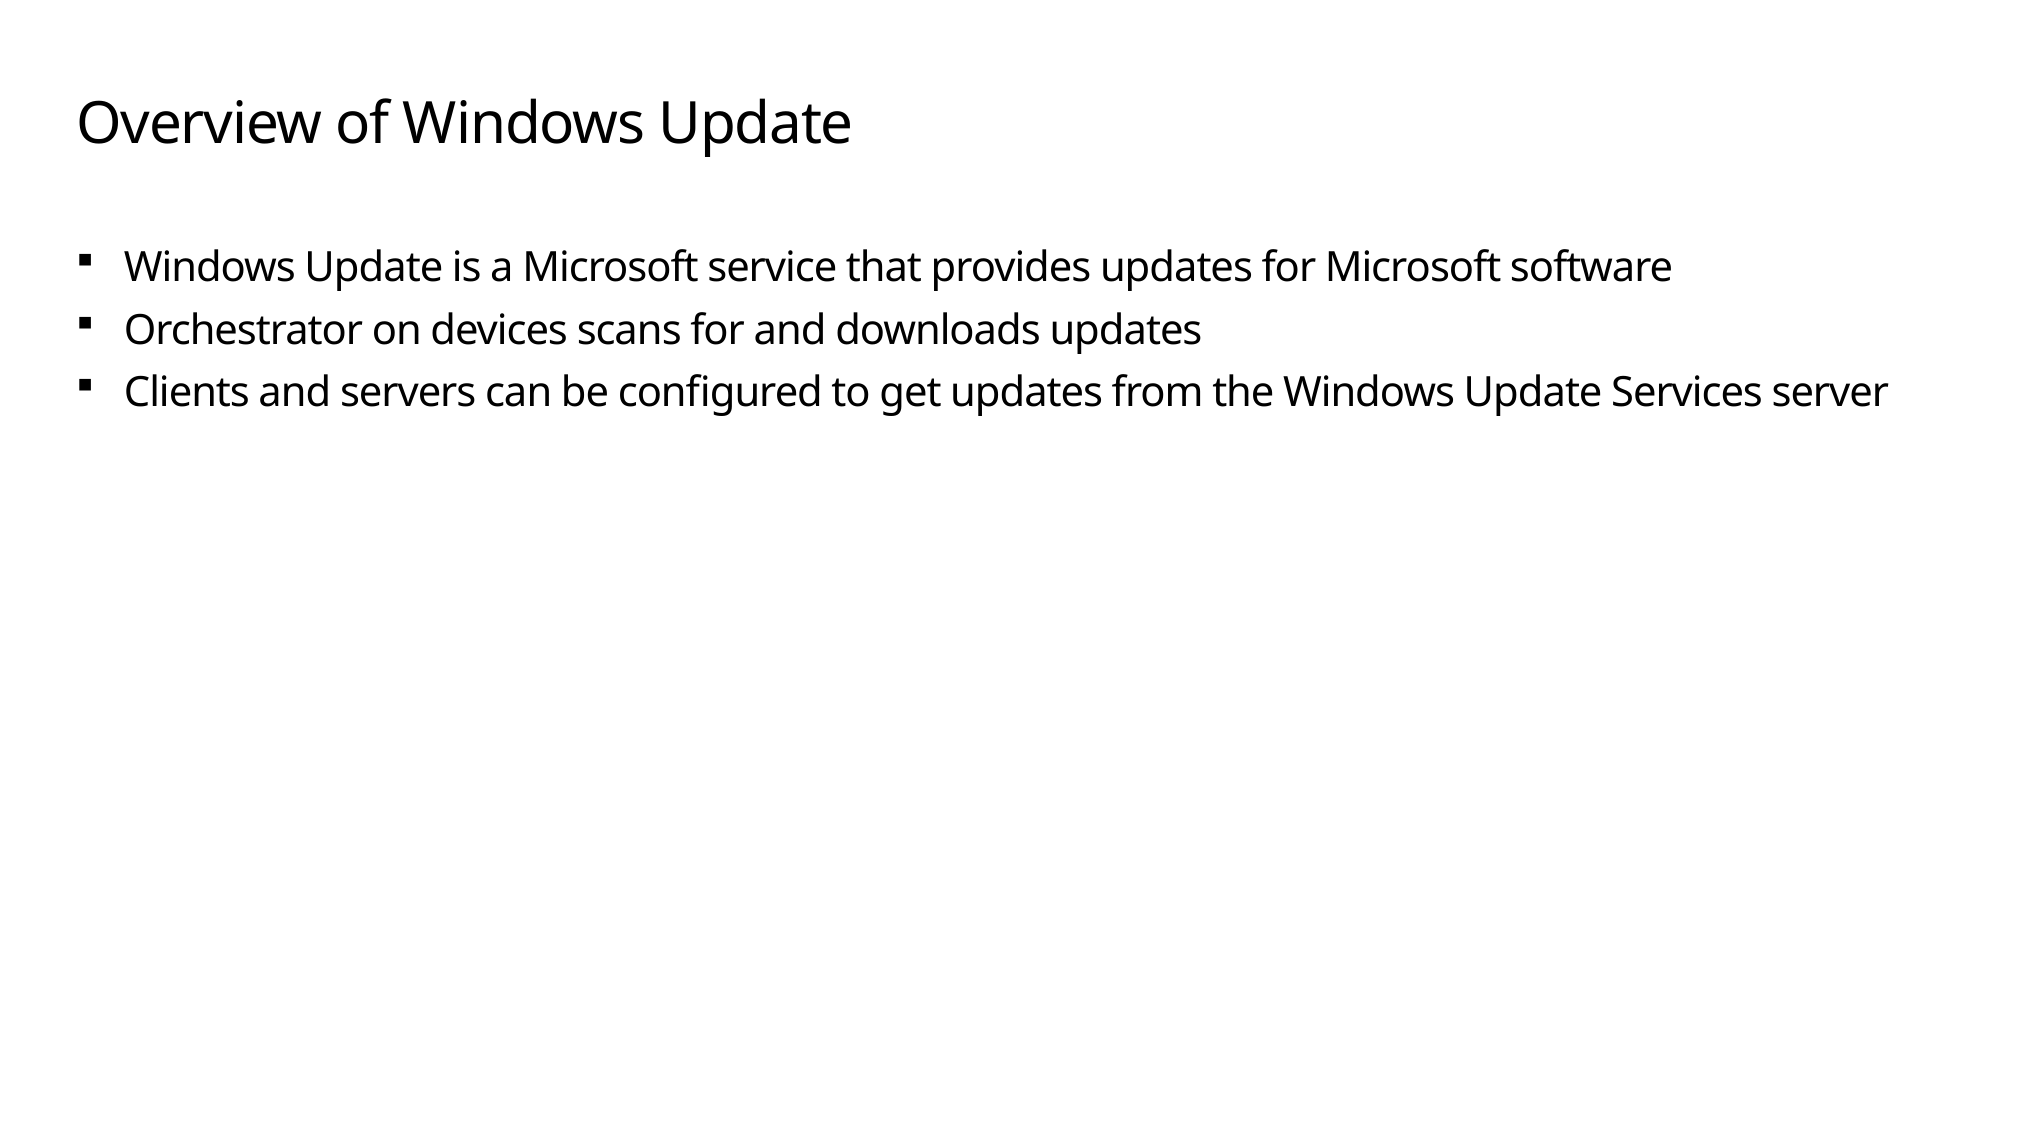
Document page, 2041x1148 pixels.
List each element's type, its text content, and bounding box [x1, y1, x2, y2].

title Overview of Windows Update [76, 93, 1968, 161]
list Windows Update is a Microsoft service that provides updates for Microsoft software Orchestrator on devices scans for and downloads updates Clients and servers can be configured to get updates from the Windows Update Services server [76, 240, 1970, 1074]
